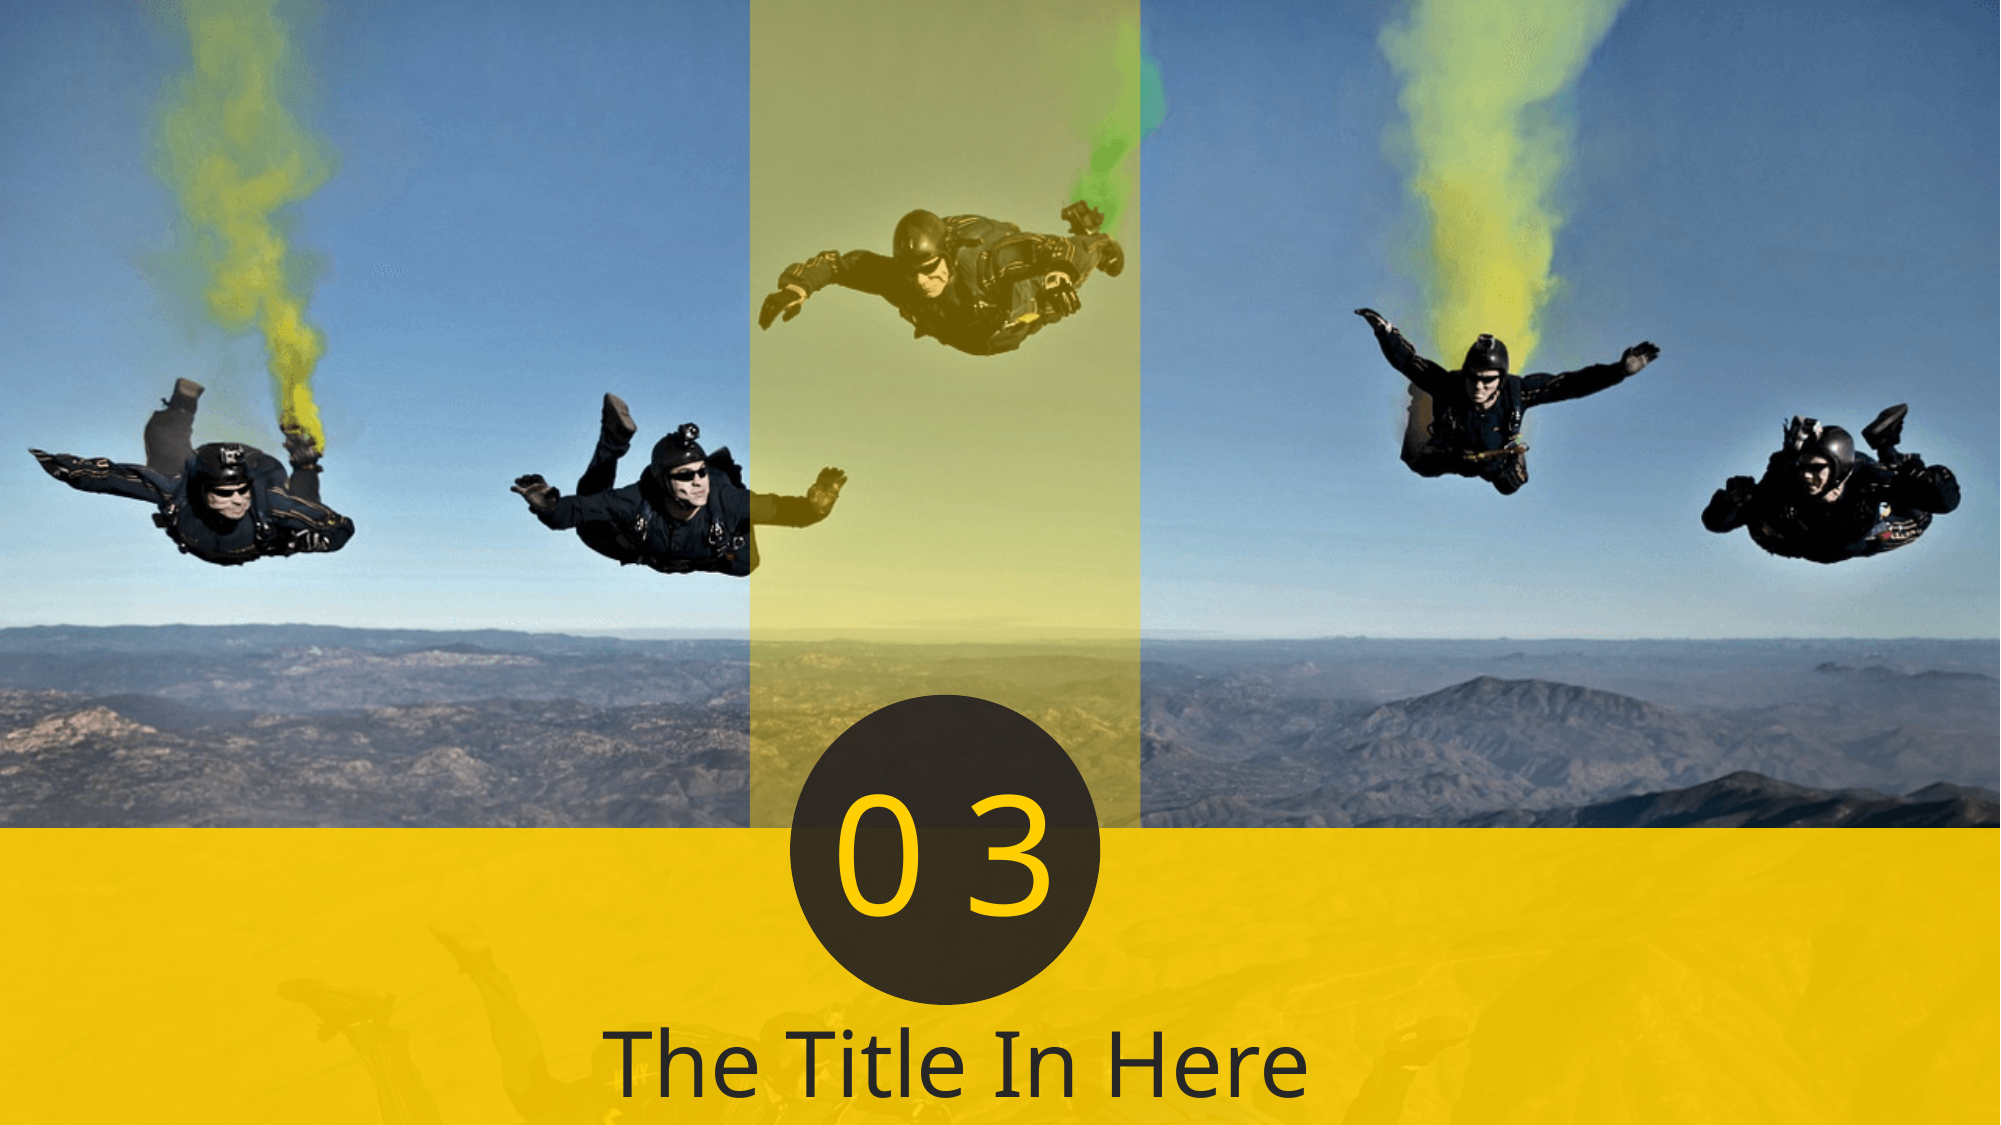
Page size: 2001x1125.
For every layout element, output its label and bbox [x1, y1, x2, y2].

text_box [790, 694, 1101, 1005]
picture [0, 0, 2000, 1125]
